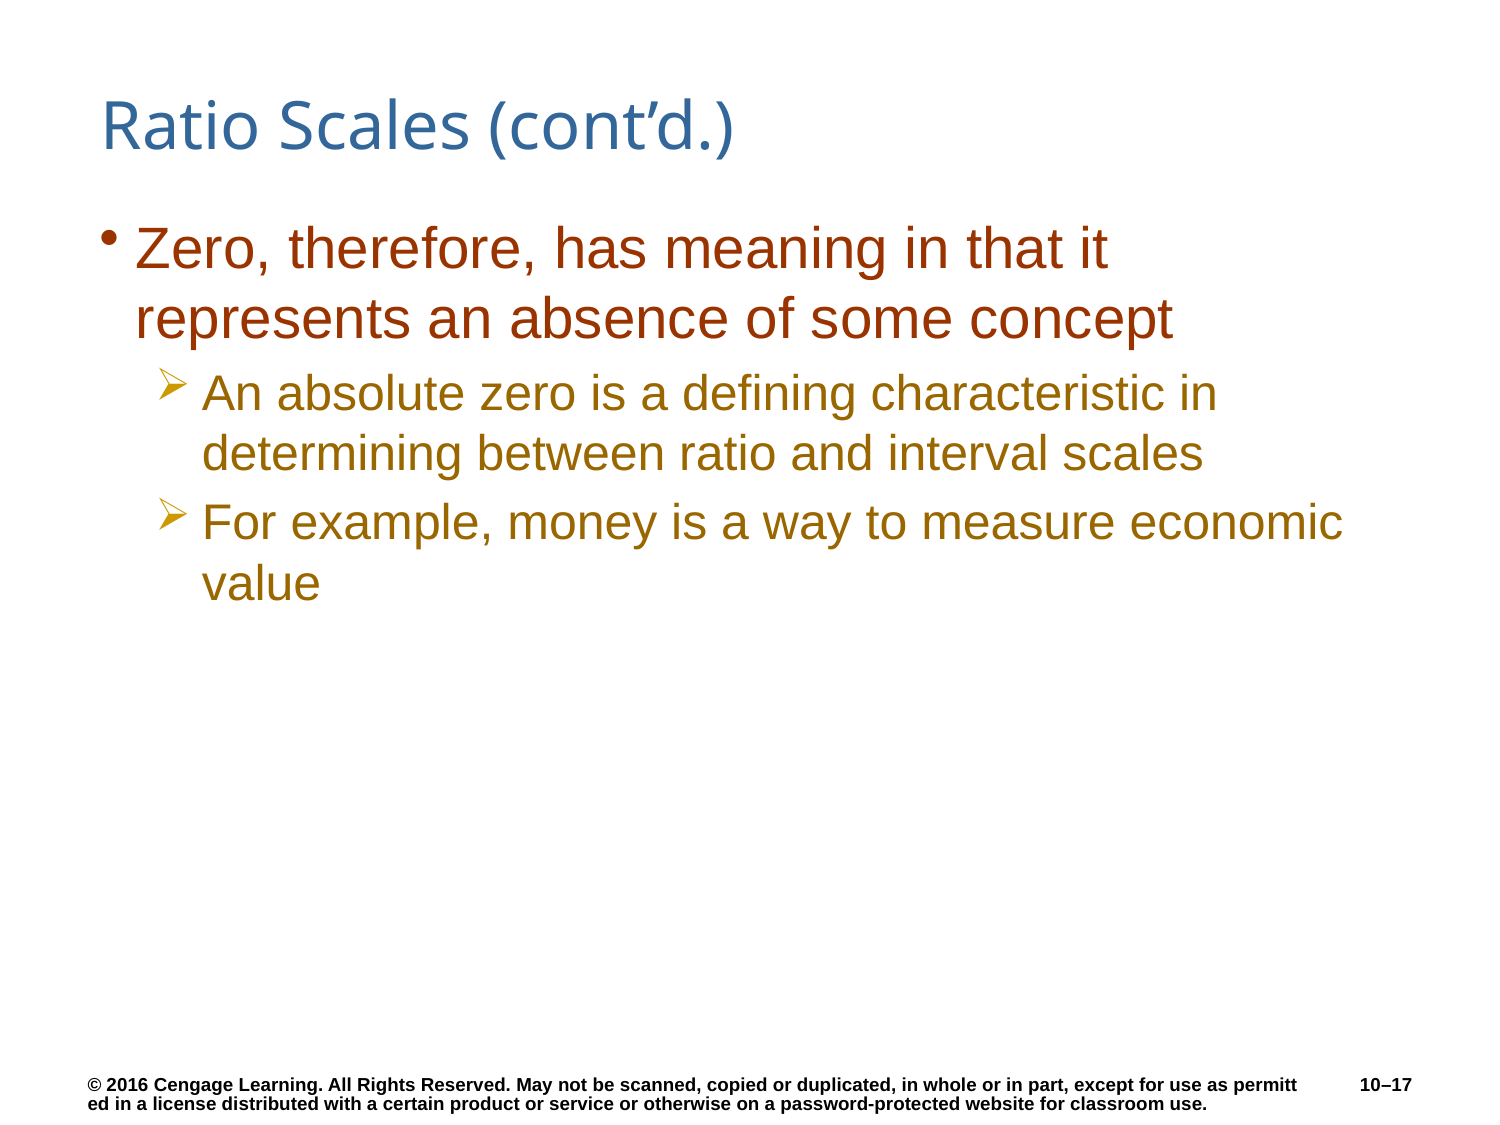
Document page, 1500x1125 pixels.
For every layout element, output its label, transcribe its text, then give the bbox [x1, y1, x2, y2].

list Zero, therefore, has meaning in that it represents an absence of some concept An absolute zero is a defining characteristic in determining between ratio and interval scales For example, money is a way to measure economic value [84, 202, 1414, 1013]
slide_number 10–17 [1050, 1042, 1413, 1103]
title Ratio Scales (cont’d.) [85, 75, 1411, 171]
footer © 2016 Cengage Learning. All Rights Reserved. May not be scanned, copied or duplicated, in whole or in part, except for use as permitted in a license distributed with a certain product or service or otherwise on a password-protected website for classroom use. [87, 1057, 1050, 1103]
